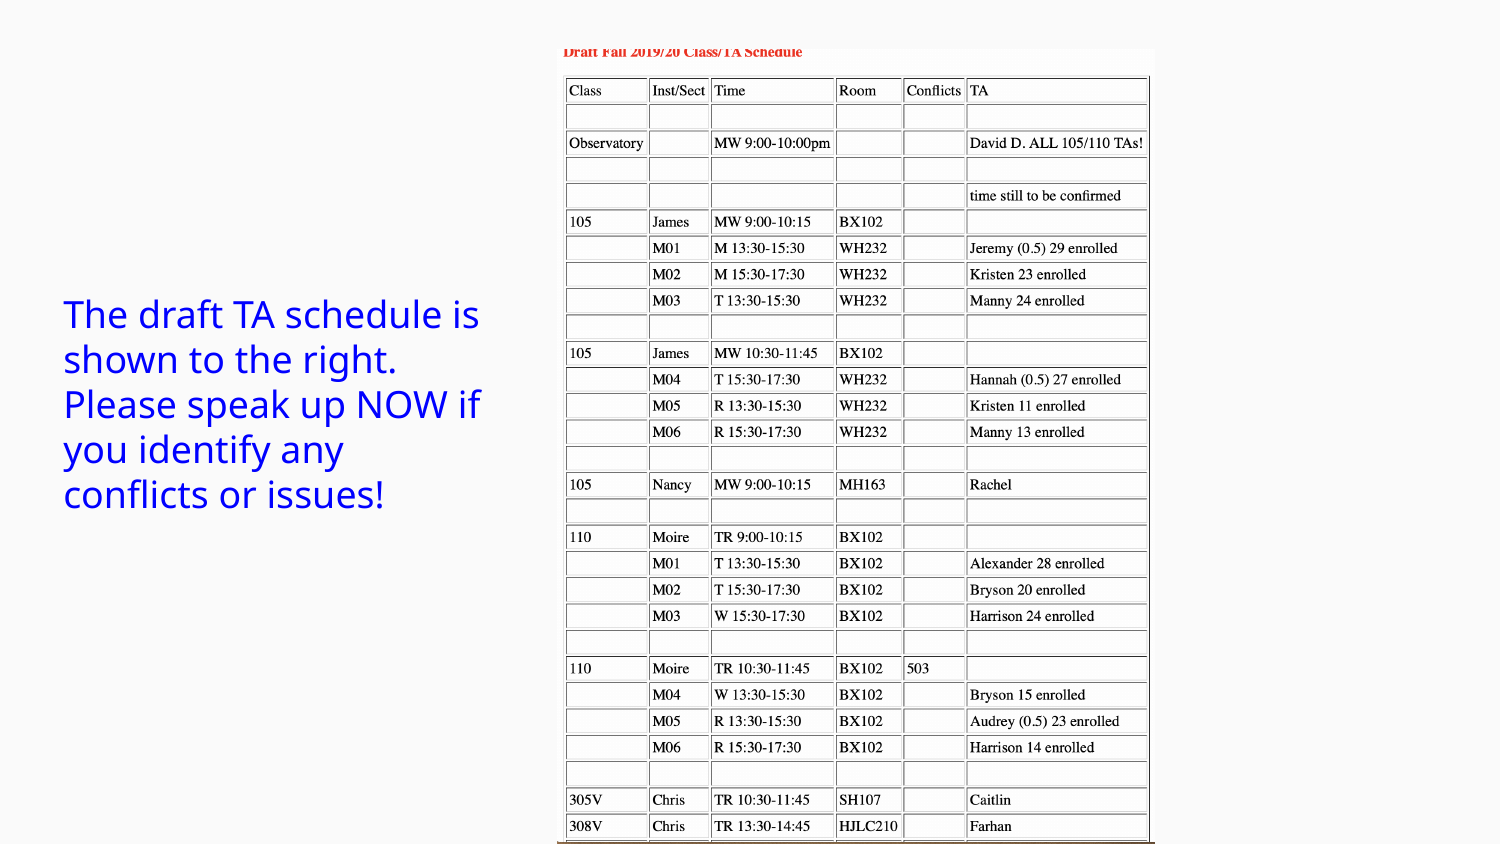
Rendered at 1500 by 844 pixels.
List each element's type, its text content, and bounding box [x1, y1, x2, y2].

picture [557, 49, 1155, 844]
text_box The draft TA schedule is shown to the right. Please speak up NOW if you identify any conflicts or issues! [48, 276, 510, 799]
